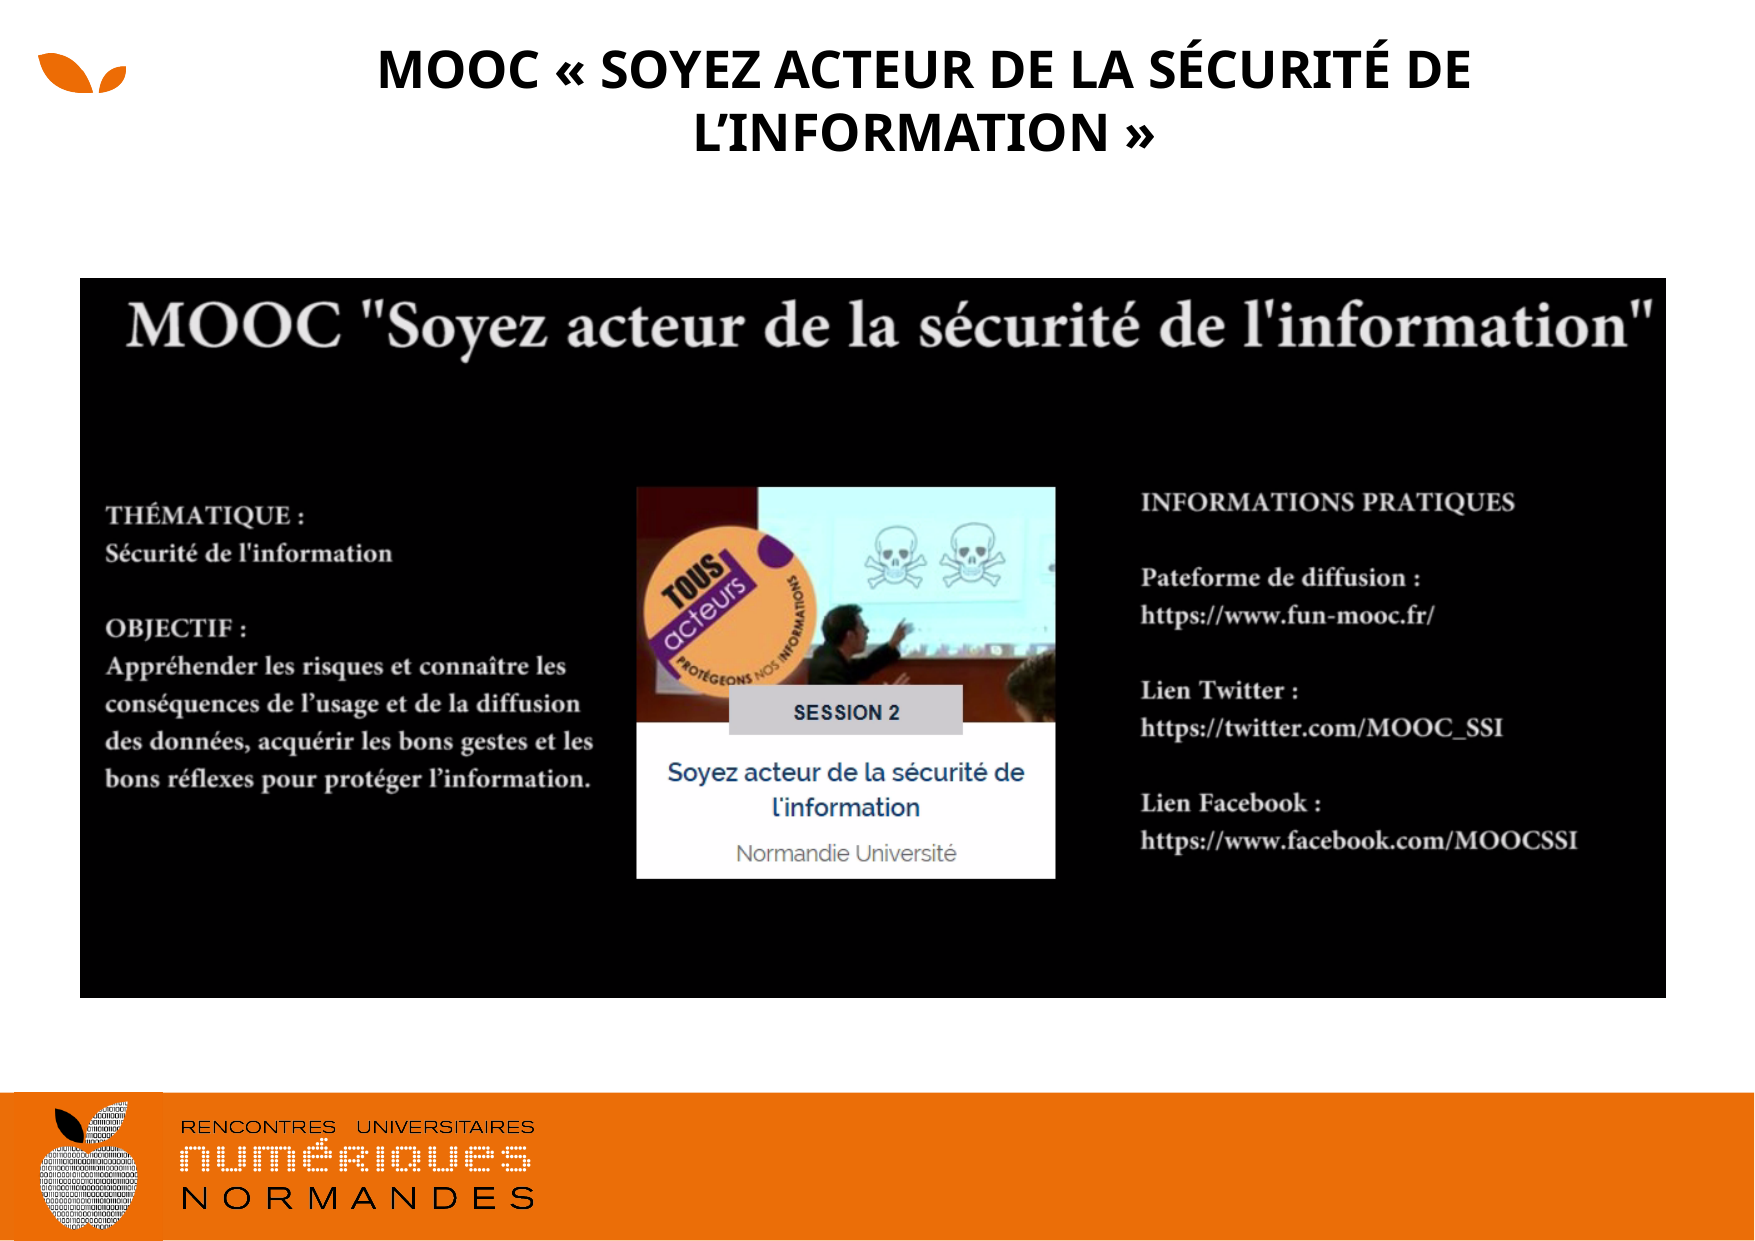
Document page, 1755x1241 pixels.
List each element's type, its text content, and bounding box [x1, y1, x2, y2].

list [79, 278, 1666, 998]
picture [180, 1118, 541, 1217]
picture [14, 1092, 163, 1241]
title MOOC « Soyez acteur de la sécurité de l’information » [144, 29, 1704, 195]
picture [38, 53, 126, 93]
